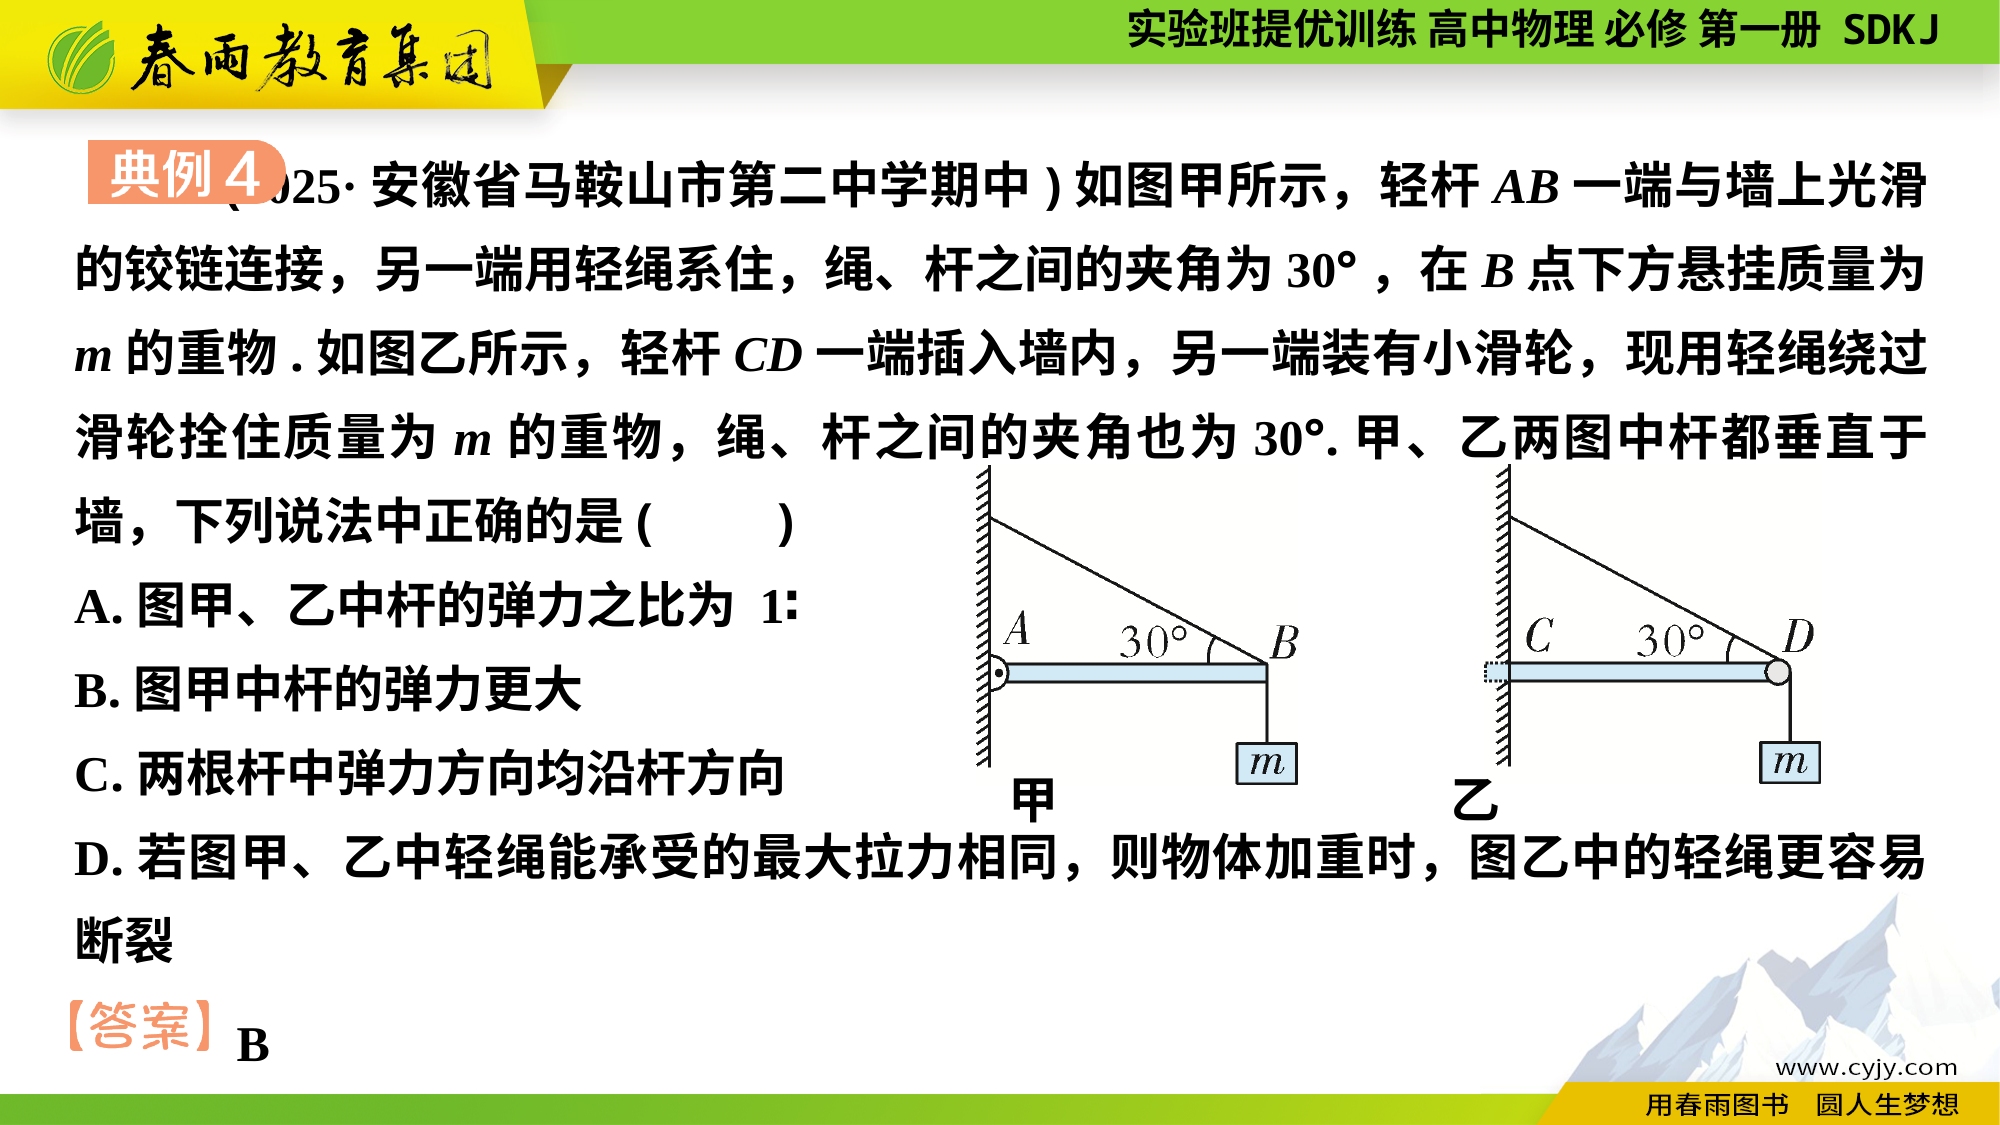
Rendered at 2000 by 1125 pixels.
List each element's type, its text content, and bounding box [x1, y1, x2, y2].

text_box B [59, 974, 1944, 1080]
text_box 甲 乙 [59, 731, 1944, 837]
picture [0, 0, 2000, 1125]
